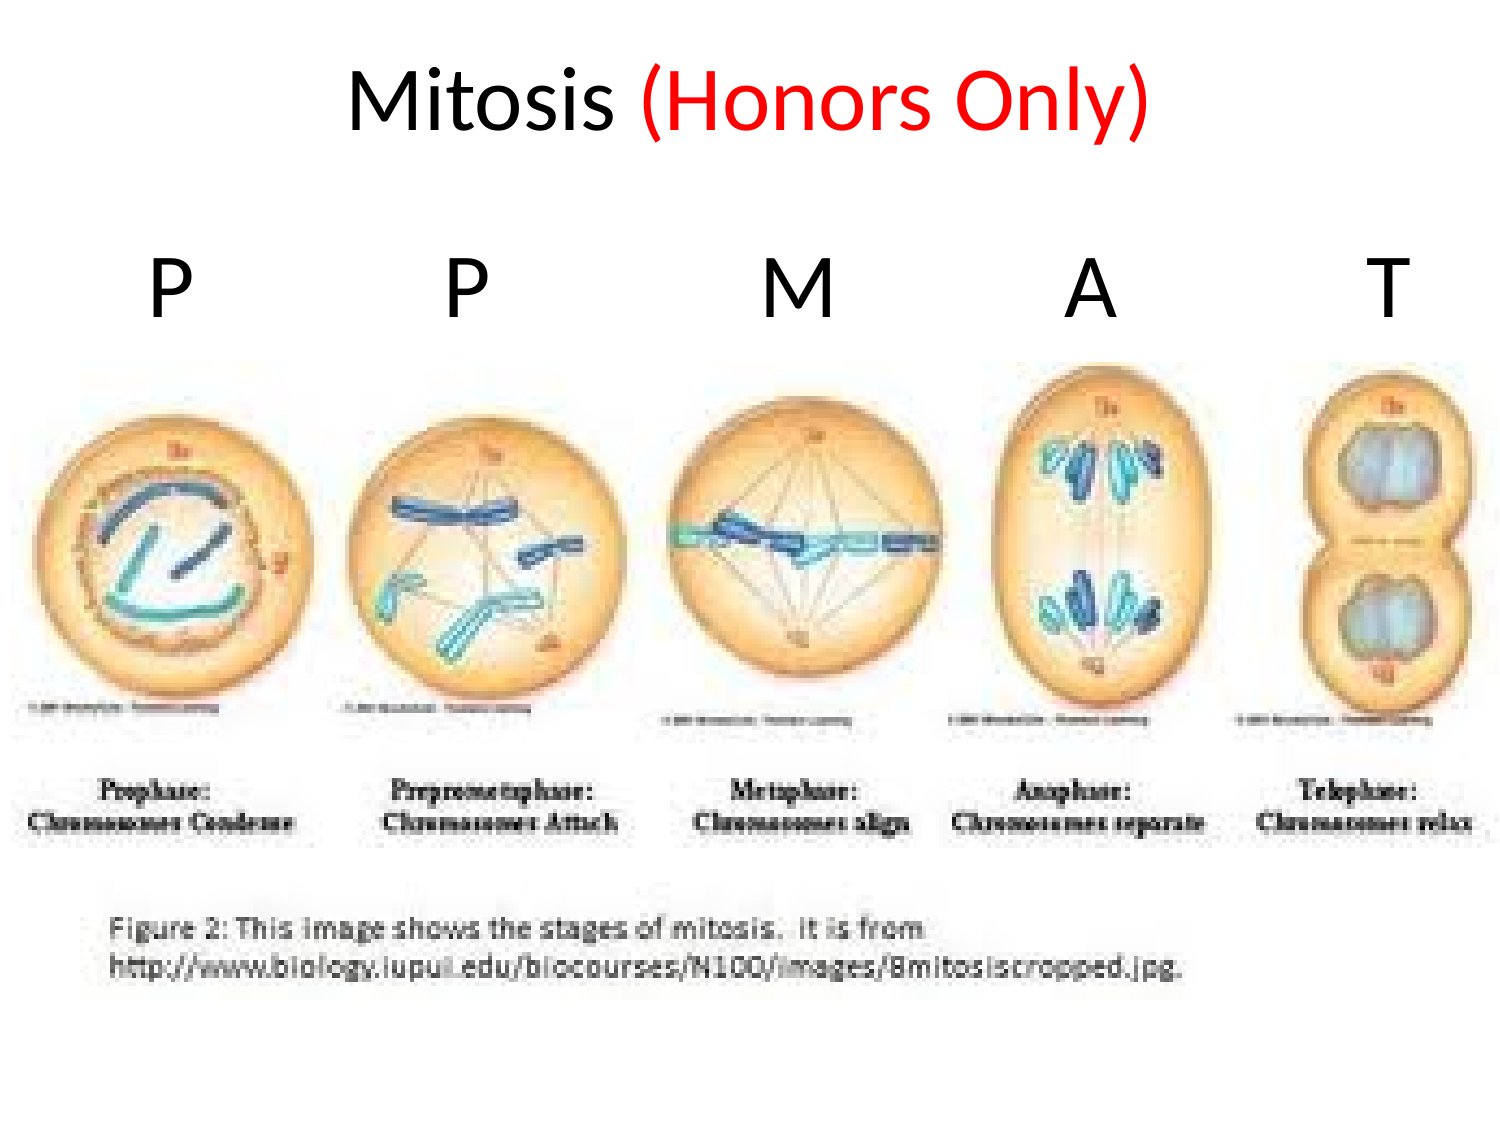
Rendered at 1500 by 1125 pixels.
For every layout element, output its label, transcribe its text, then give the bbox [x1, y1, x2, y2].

picture [11, 362, 1500, 1001]
title Mitosis (Honors Only) [75, 0, 1425, 187]
text_box P P M A T [0, 187, 1500, 375]
